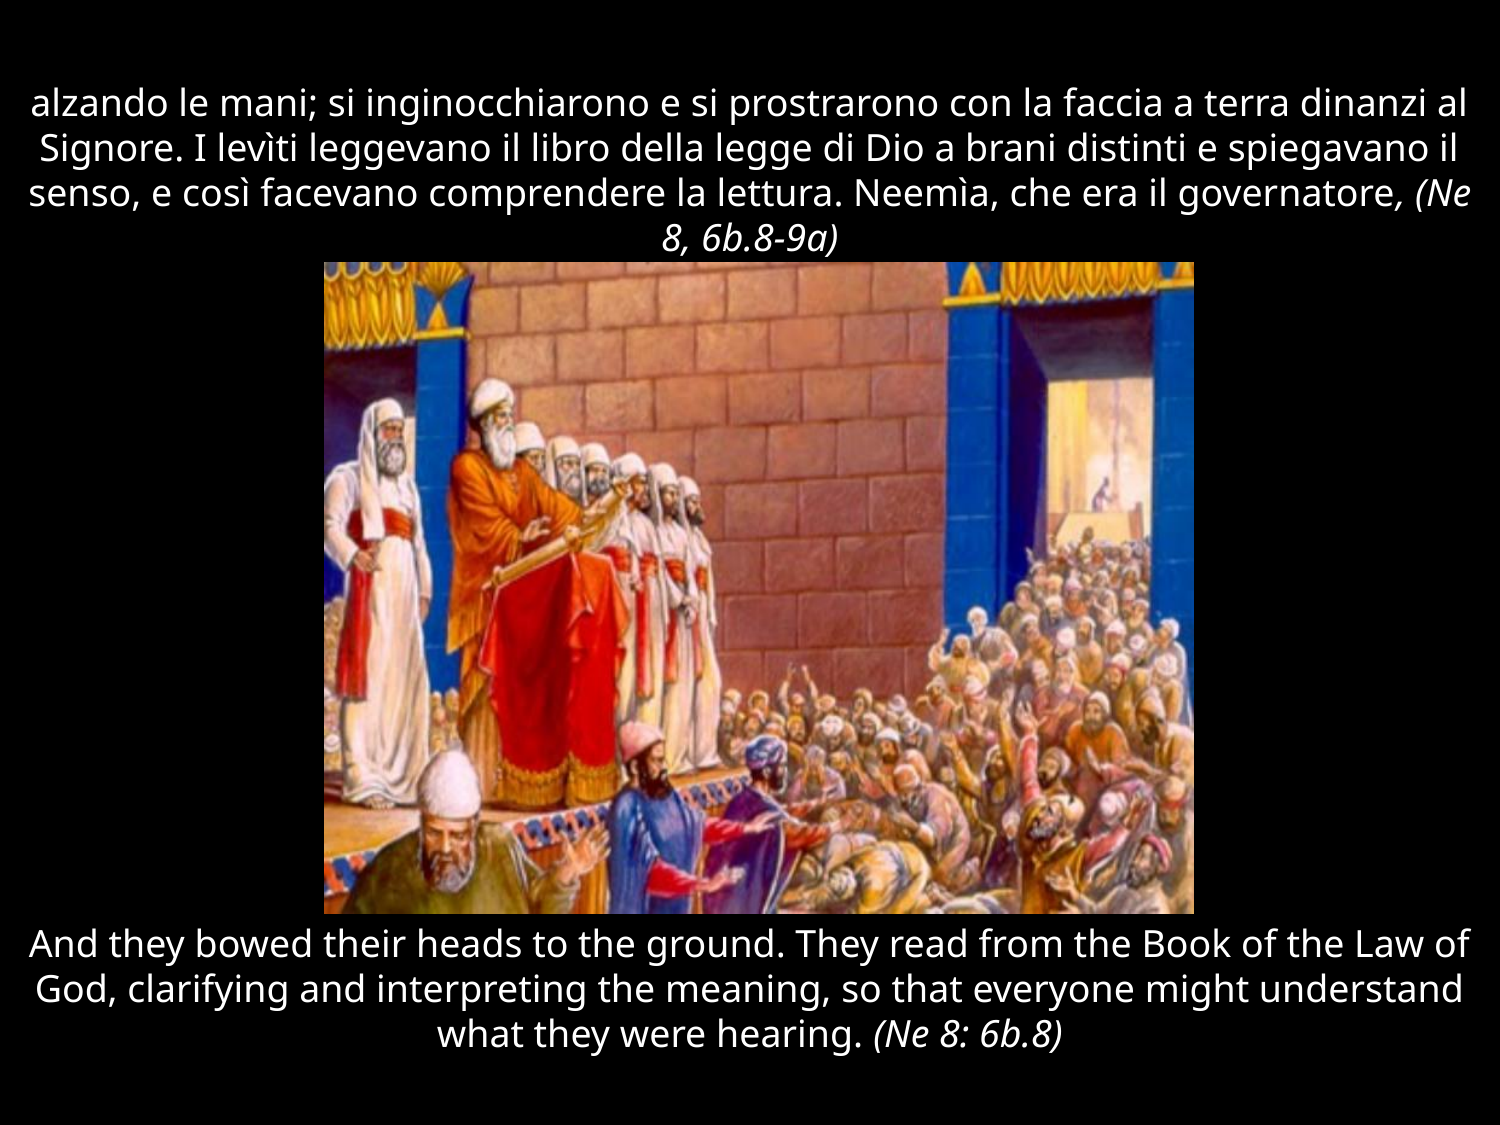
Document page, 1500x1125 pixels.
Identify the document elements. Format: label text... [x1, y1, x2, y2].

text_box And they bowed their heads to the ground. They read from the Book of the Law of God, clarifying and interpreting the meaning, so that everyone might understand what they were hearing. (Ne 8: 6b.8) [0, 912, 1500, 1063]
picture [324, 262, 1194, 915]
title alzando le mani; si inginocchiarono e si prostrarono con la faccia a terra dinanzi al Signore. I levìti leggevano il libro della legge di Dio a brani distinti e spiegavano il senso, e così facevano comprendere la lettura. Neemìa, che era il governatore, (Ne 8, 6b.8-9a) [0, 75, 1500, 263]
